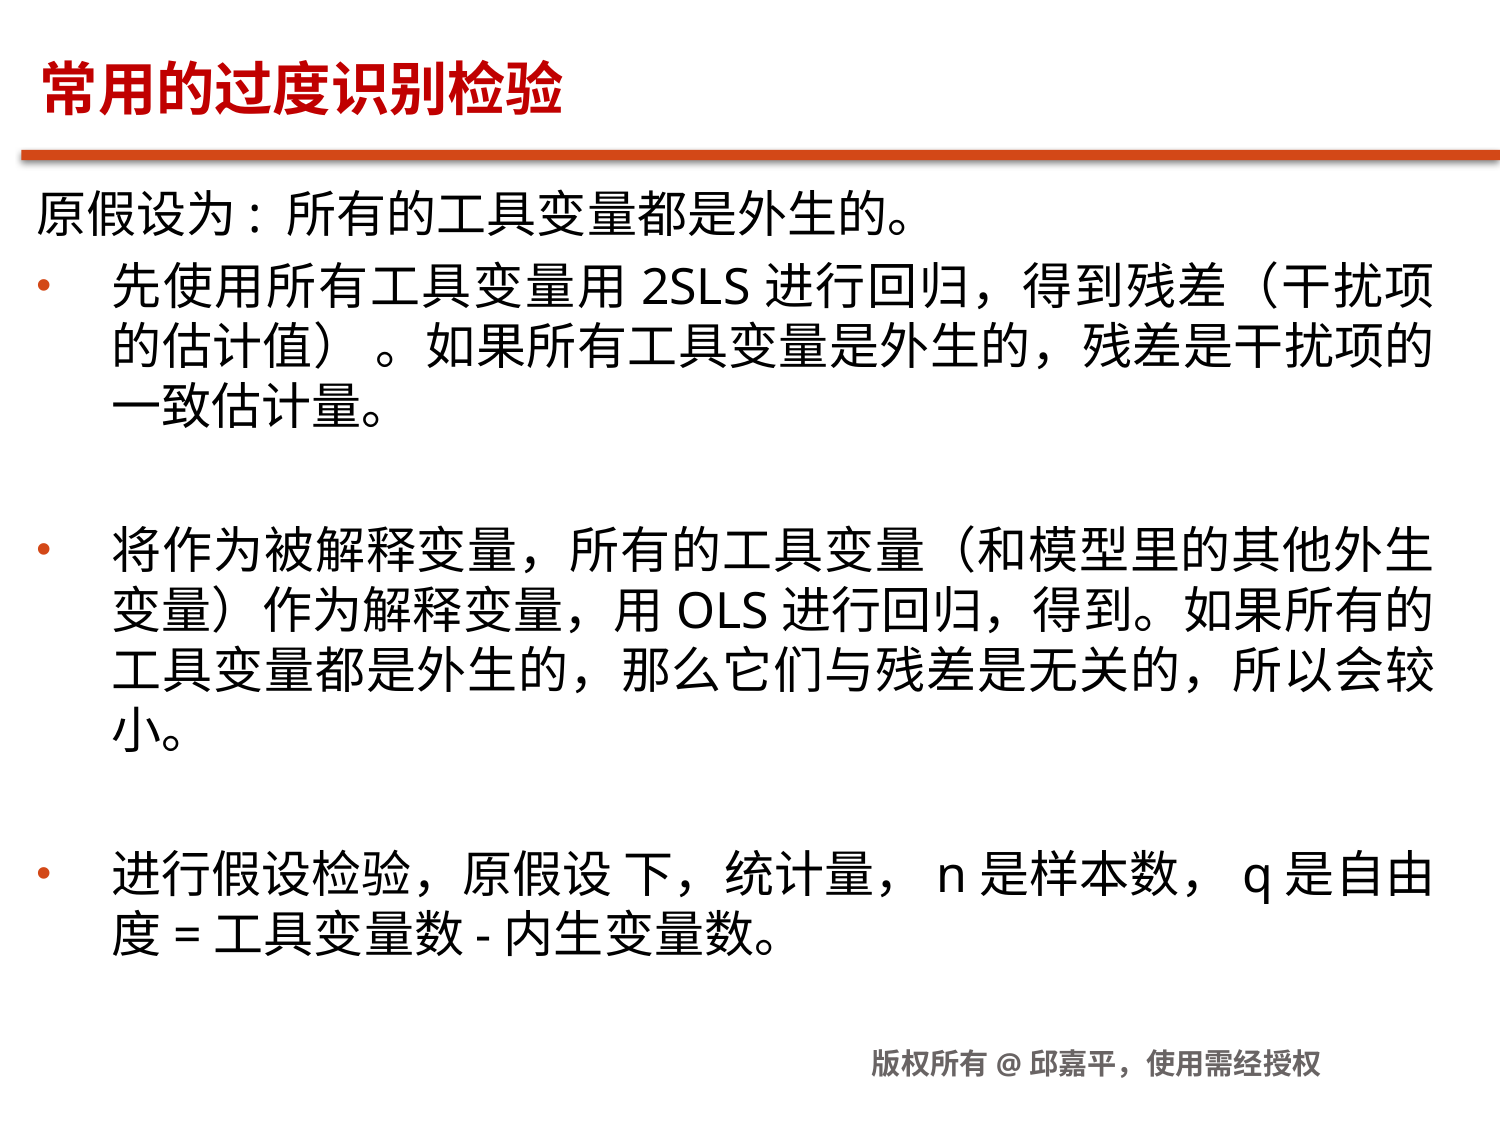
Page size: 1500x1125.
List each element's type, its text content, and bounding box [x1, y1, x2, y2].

footer 版权所有@邱嘉平，使用需经授权 [690, 1025, 1500, 1100]
title 常用的过度识别检验 [24, 50, 1450, 138]
